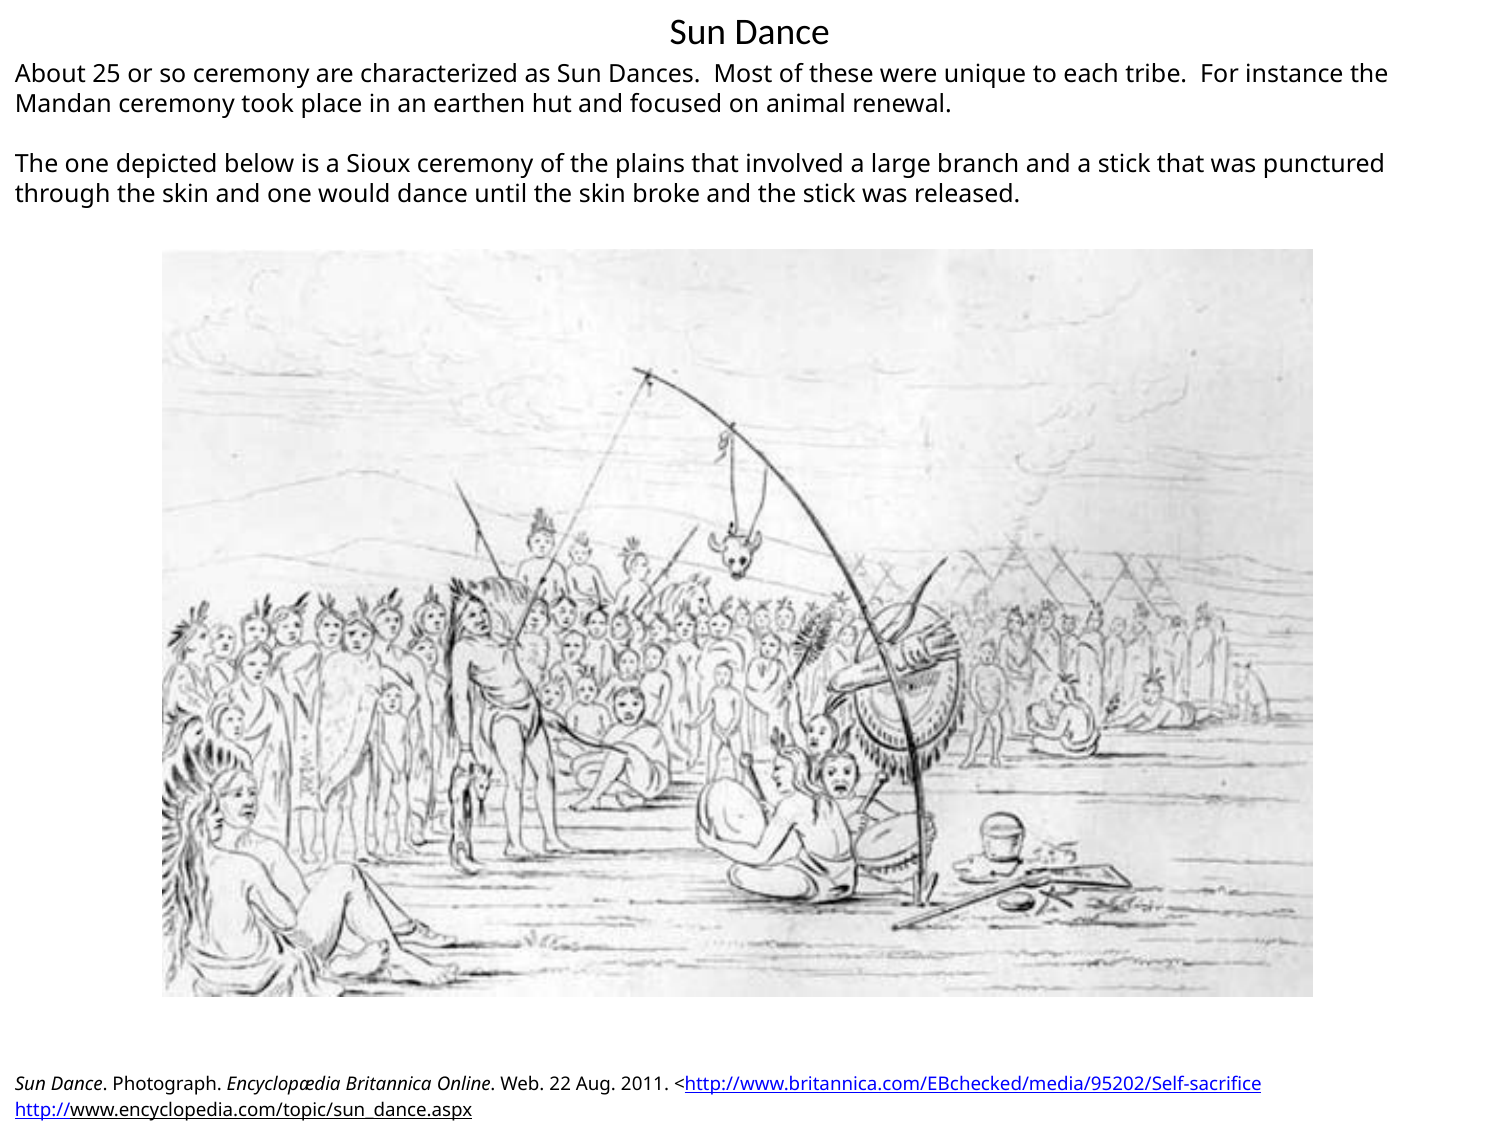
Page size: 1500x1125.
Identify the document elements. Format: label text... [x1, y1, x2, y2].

picture [162, 249, 1313, 997]
text_box About 25 or so ceremony are characterized as Sun Dances. Most of these were unique to each tribe. For instance the Mandan ceremony took place in an earthen hut and focused on animal renewal. The one depicted below is a Sioux ceremony of the plains that involved a large branch and a stick that was punctured through the skin and one would dance until the skin broke and the stick was released. [0, 50, 1500, 215]
text_box Sun Dance. Photograph. Encyclopædia Britannica Online. Web. 22 Aug. 2011. <http://www.britannica.com/EBchecked/media/95202/Self-sacrifice http://www.encyclopedia.com/topic/sun_dance.aspx [0, 1064, 1500, 1125]
text_box Sun Dance [0, 0, 1500, 50]
